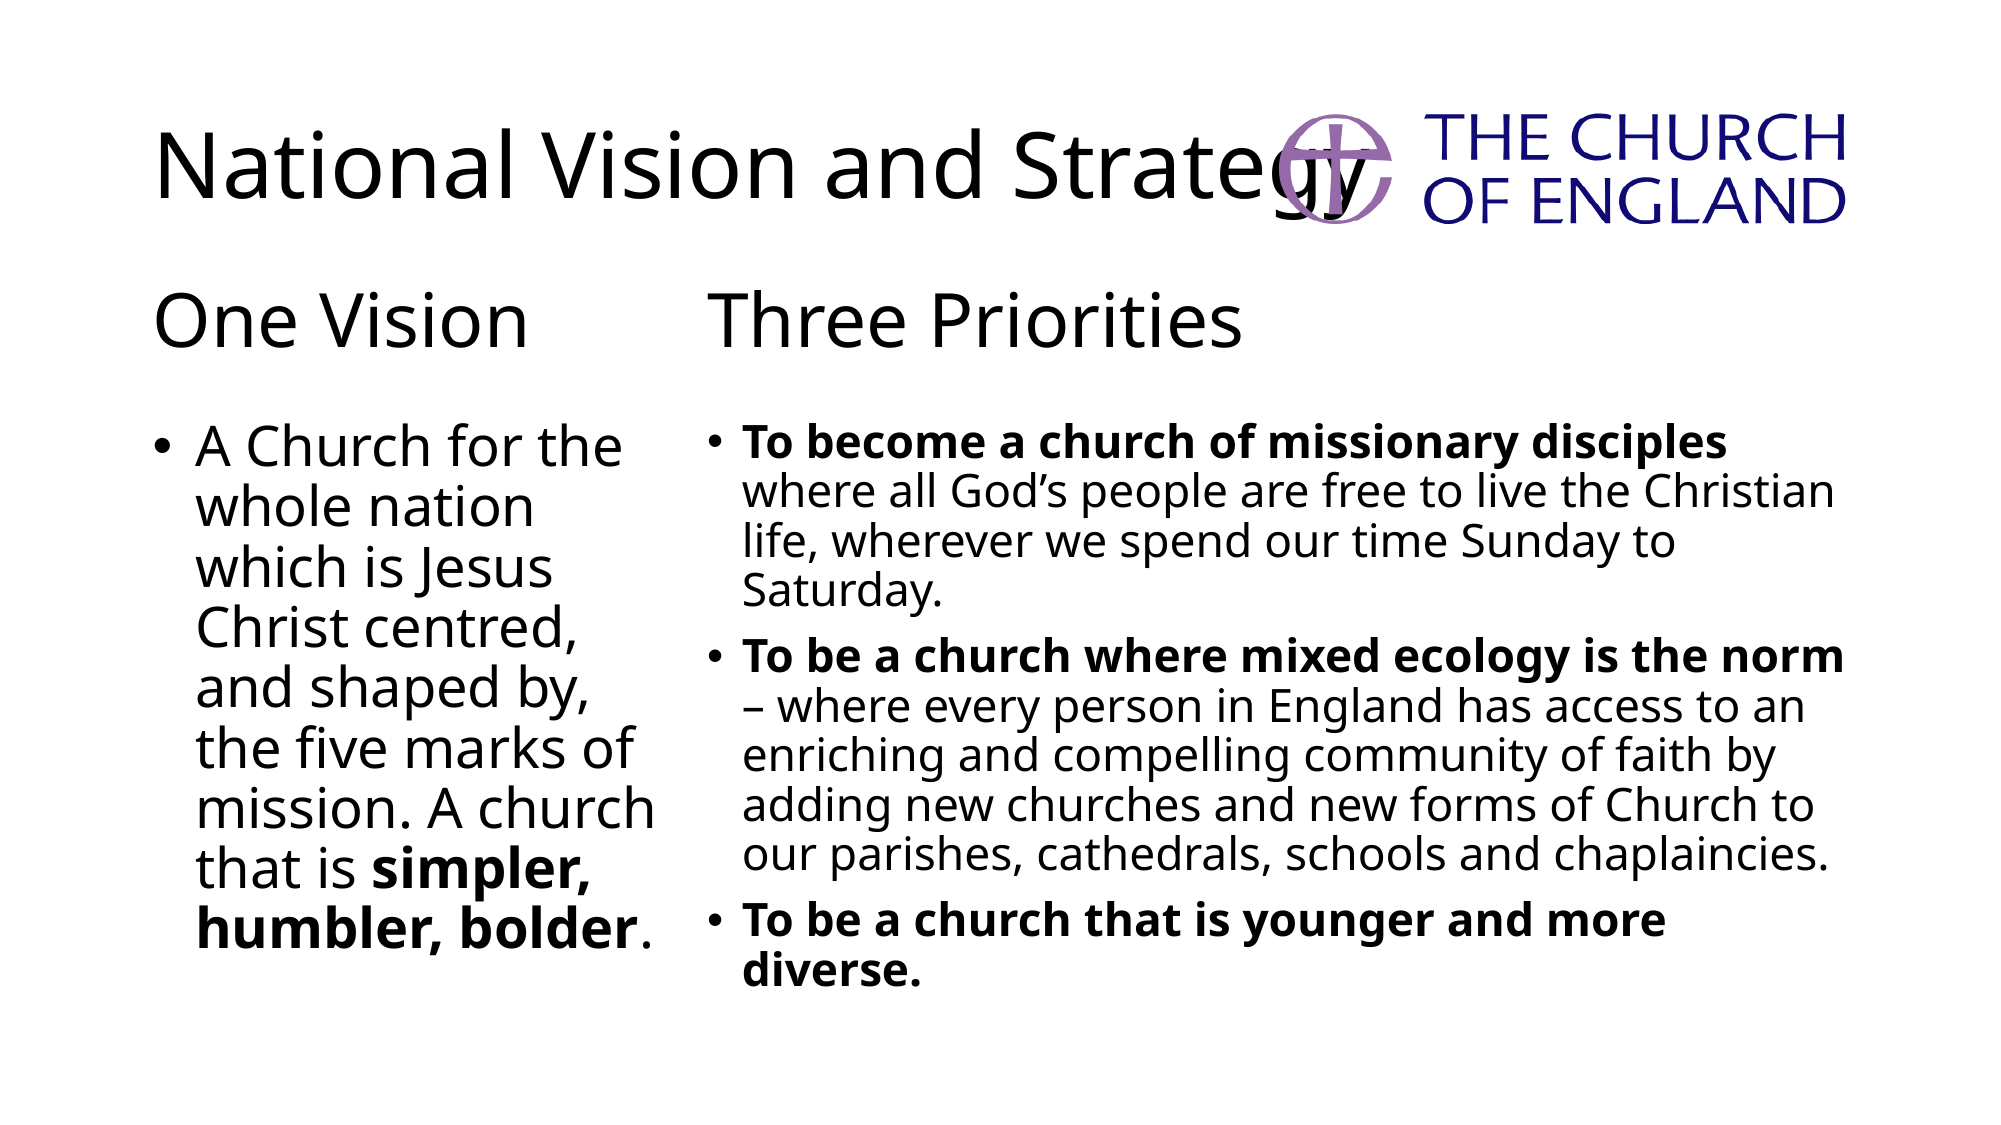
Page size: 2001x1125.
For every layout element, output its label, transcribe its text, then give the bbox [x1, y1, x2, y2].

list Three Priorities [692, 275, 1863, 410]
list A Church for the whole nation which is Jesus Christ centred, and shaped by, the five marks of mission. A church that is simpler, humbler, bolder. [137, 410, 692, 1016]
list To become a church of missionary disciples where all God’s people are free to live the Christian life, wherever we spend our time Sunday to Saturday. To be a church where mixed ecology is the norm – where every person in England has access to an enriching and compelling community of faith by adding new churches and new forms of Church to our parishes, cathedrals, schools and chaplaincies. To be a church that is younger and more diverse. [692, 410, 1863, 1016]
list One Vision [137, 275, 692, 410]
picture [1276, 100, 1863, 239]
title National Vision and Strategy [137, 59, 1863, 275]
